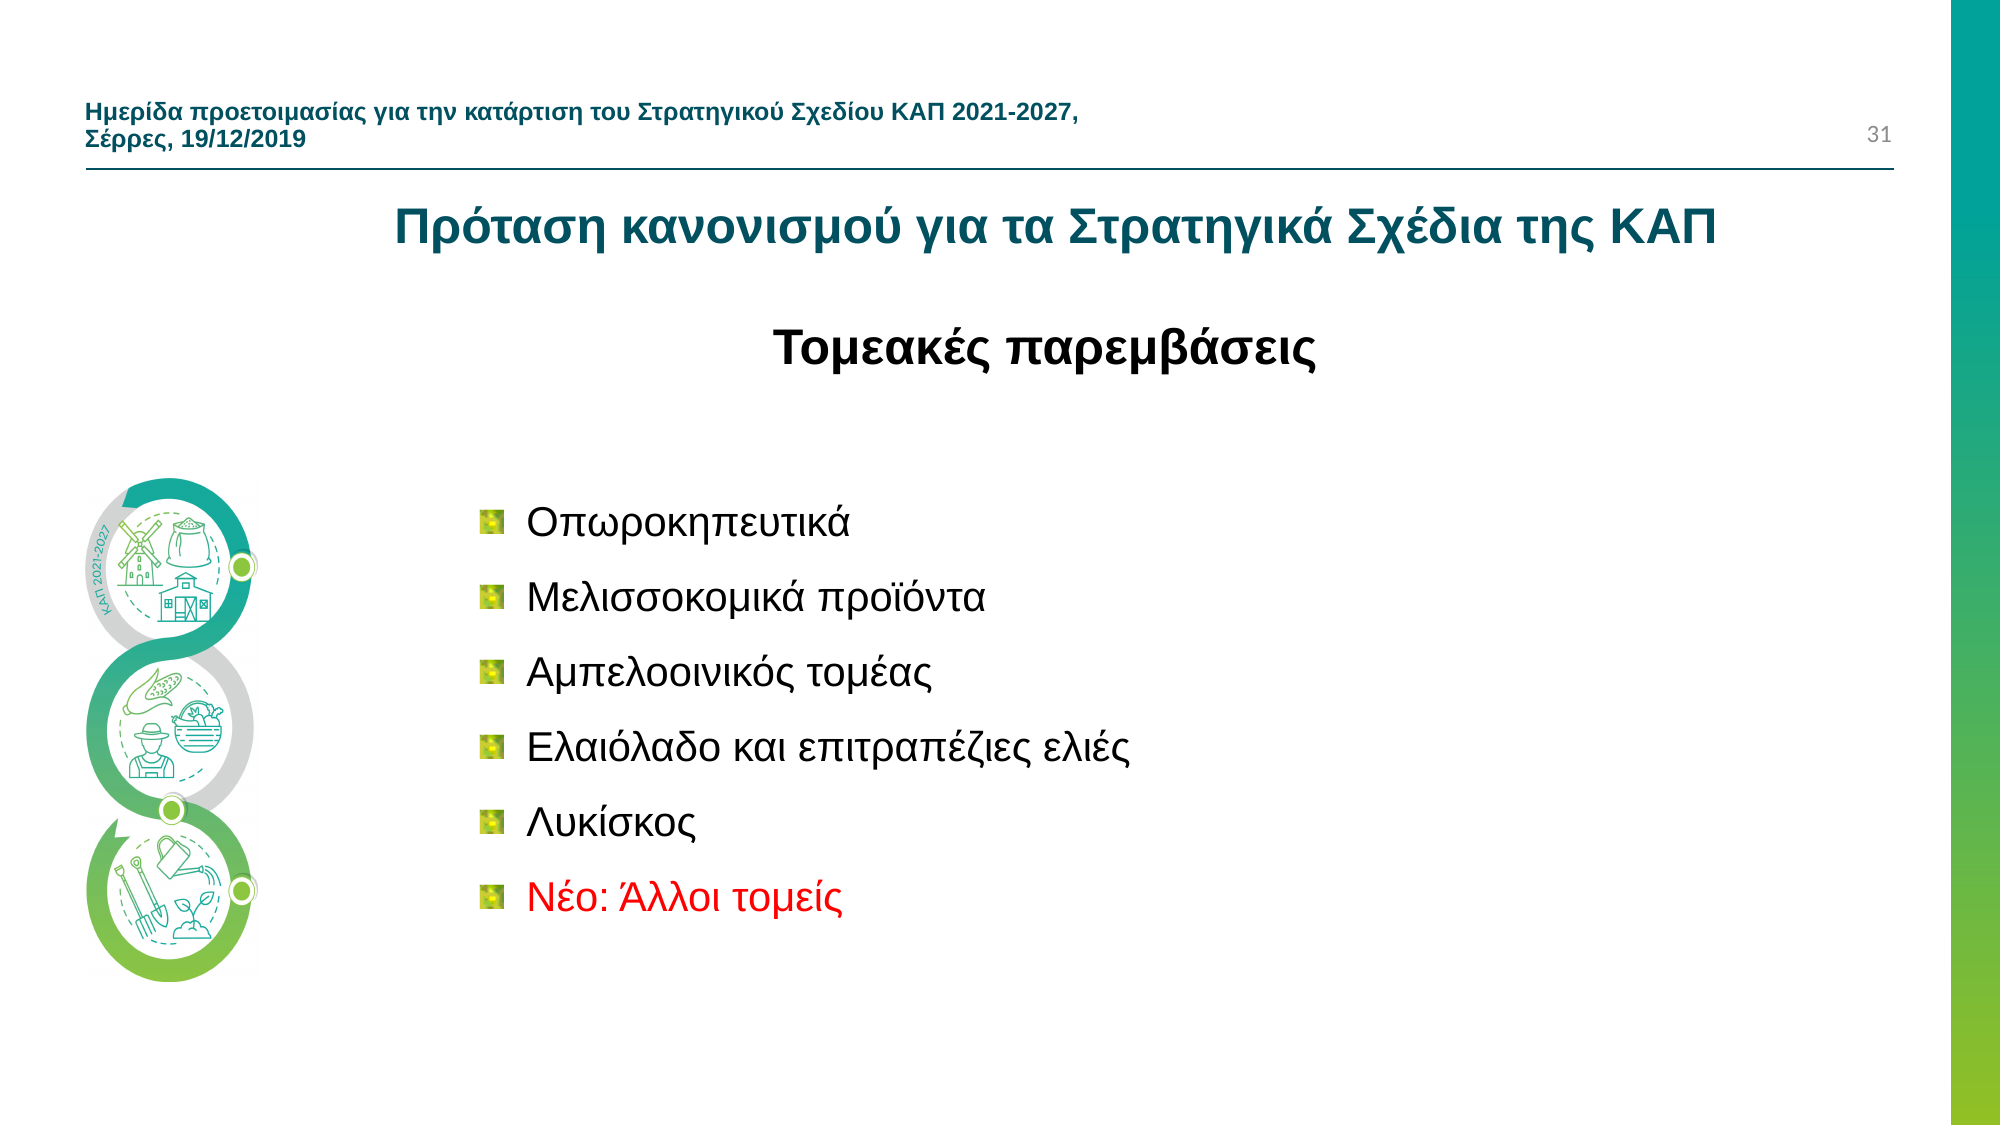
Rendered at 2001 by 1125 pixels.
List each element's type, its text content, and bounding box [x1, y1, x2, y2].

picture [474, 729, 504, 759]
text_box Πρόταση κανονισμού για τα Στρατηγικά Σχέδια της ΚΑΠ [239, 199, 1874, 316]
picture [474, 804, 504, 834]
picture [474, 654, 504, 684]
picture [85, 478, 258, 982]
text_box Τομεακές παρεμβάσεις [333, 284, 1772, 405]
text_box Oπωροκηπευτικά Mελισσοκομικά προϊόντα Αμπελοοινικός τομέας Ελαιόλαδο και επιτραπέζιες ελιές Λυκίσκος Νέο: Άλλοι τομείς [459, 461, 1756, 927]
slide_number 31 [1457, 102, 1908, 163]
picture [474, 579, 504, 609]
text_box Ημερίδα προετοιμασίας για την κατάρτιση του Στρατηγικού Σχεδίου ΚΑΠ 2021-2027, Σέρρες, 19/12/2019 [70, 67, 1163, 184]
picture [474, 504, 504, 534]
picture [1951, 0, 2000, 1125]
picture [474, 879, 504, 909]
